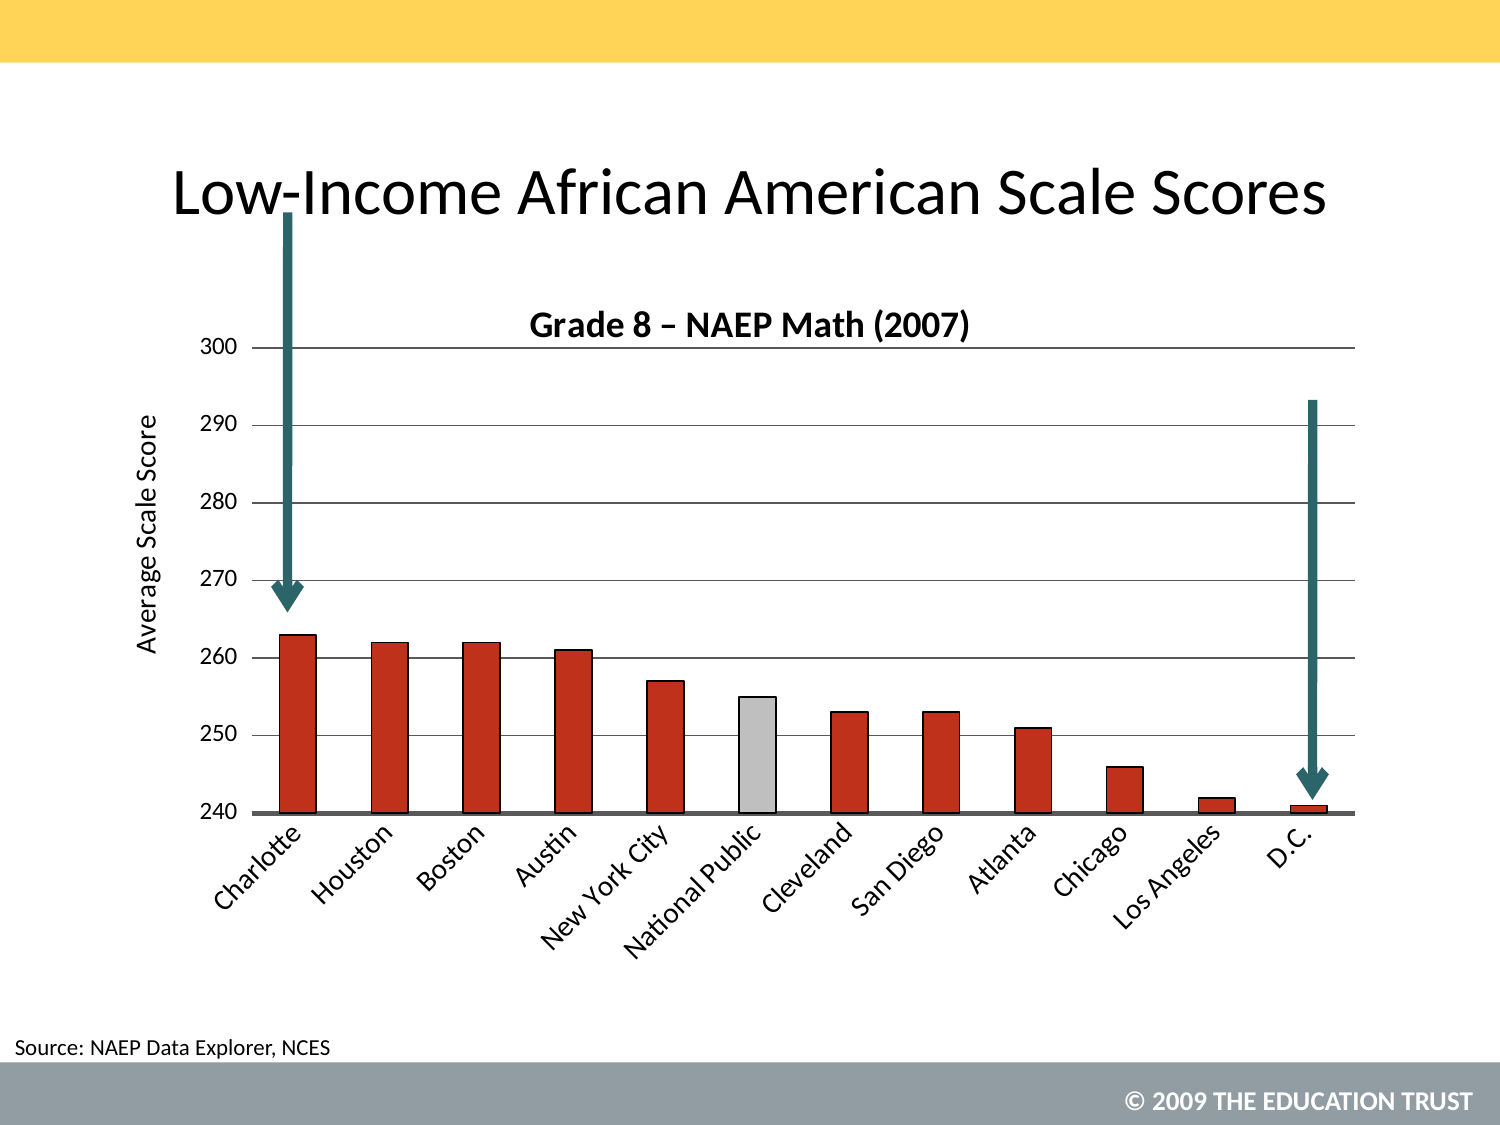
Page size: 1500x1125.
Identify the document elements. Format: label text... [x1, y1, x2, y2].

list NAEP Data Explorer, NCES [74, 1024, 888, 1063]
chart [124, 274, 1376, 1006]
title Low-Income African American Scale Scores [74, 99, 1426, 276]
